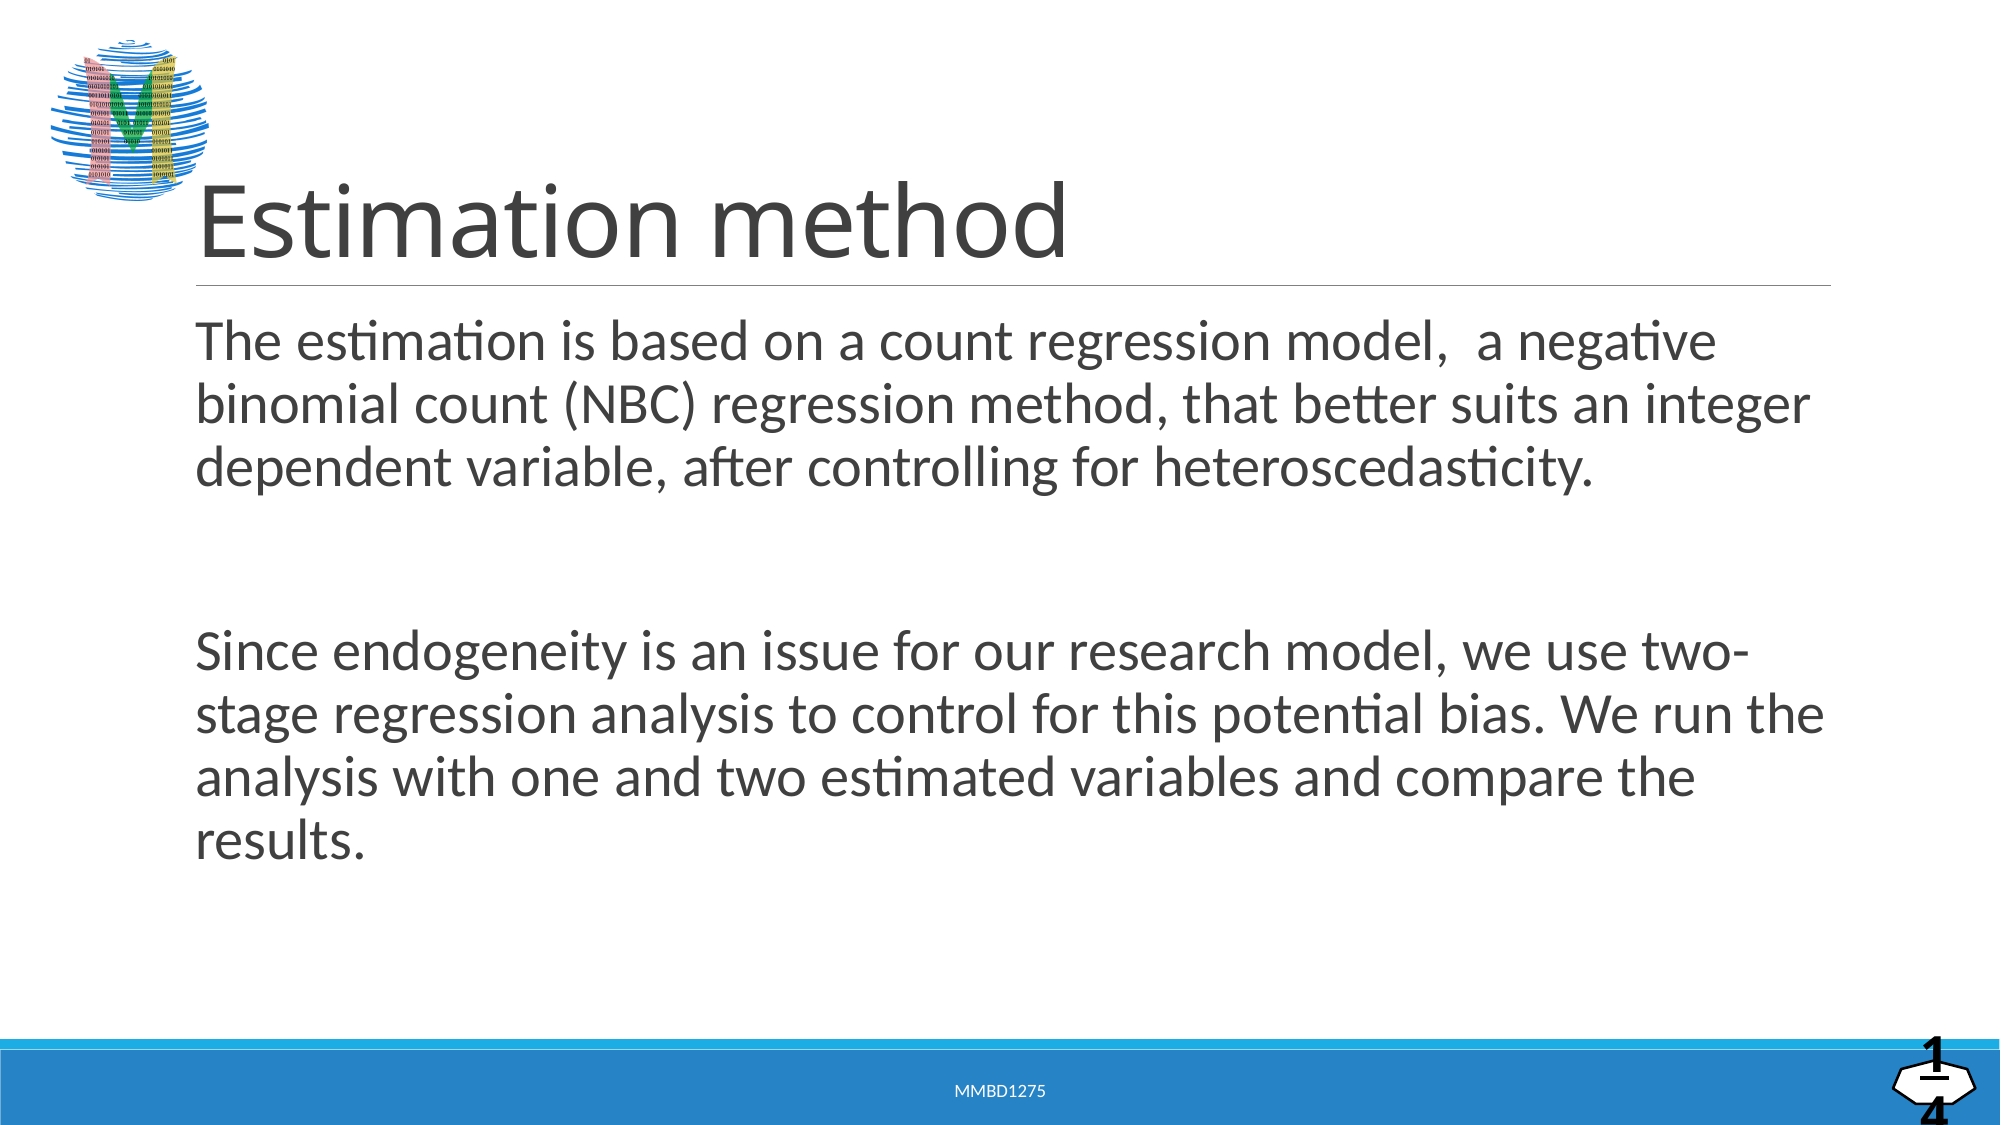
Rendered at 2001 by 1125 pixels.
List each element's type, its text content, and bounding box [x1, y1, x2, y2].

footer MMBD1275 [604, 1059, 1396, 1120]
picture [44, 34, 210, 207]
title Estimation method [180, 47, 1830, 285]
text_box 14 [1891, 1059, 1977, 1106]
list The estimation is based on a count regression model, a negative binomial count (NBC) regression method, that better suits an integer dependent variable, after controlling for heteroscedasticity. Since endogeneity is an issue for our research model, we use two-stage regression analysis to control for this potential bias. We run the analysis with one and two estimated variables and compare the results. [180, 302, 1830, 963]
